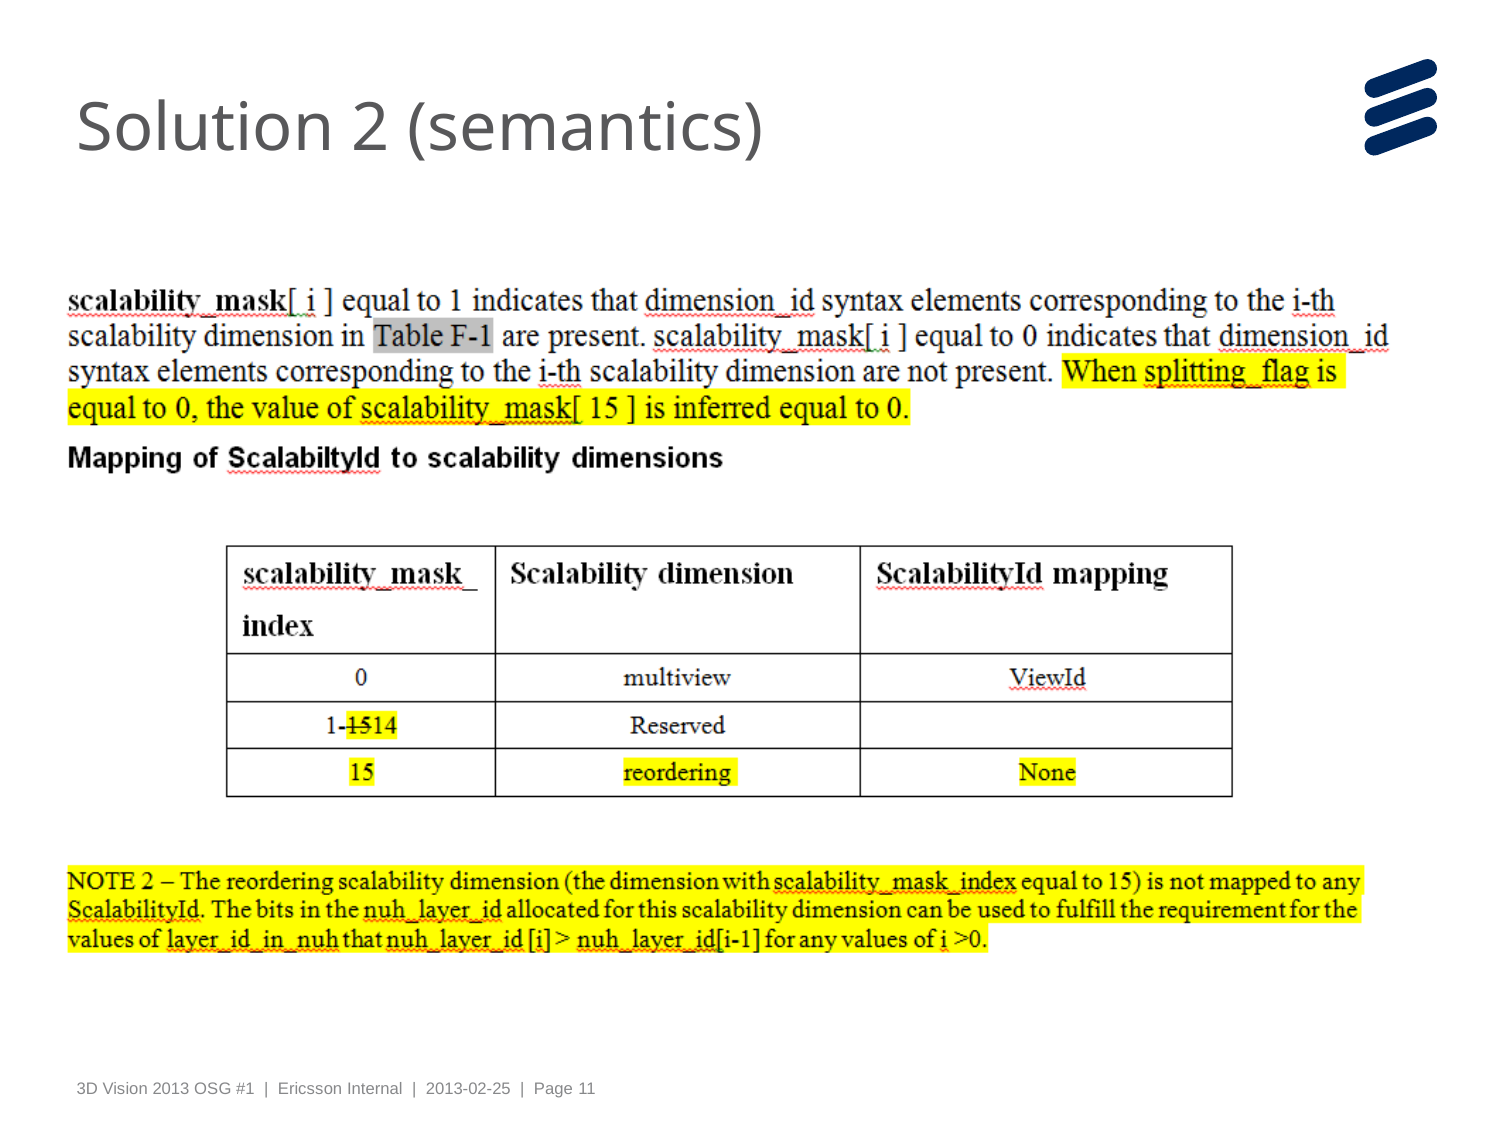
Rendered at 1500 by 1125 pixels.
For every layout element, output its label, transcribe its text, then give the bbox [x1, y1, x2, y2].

picture [41, 266, 1448, 994]
title Solution 2 (semantics) [64, 91, 1295, 173]
